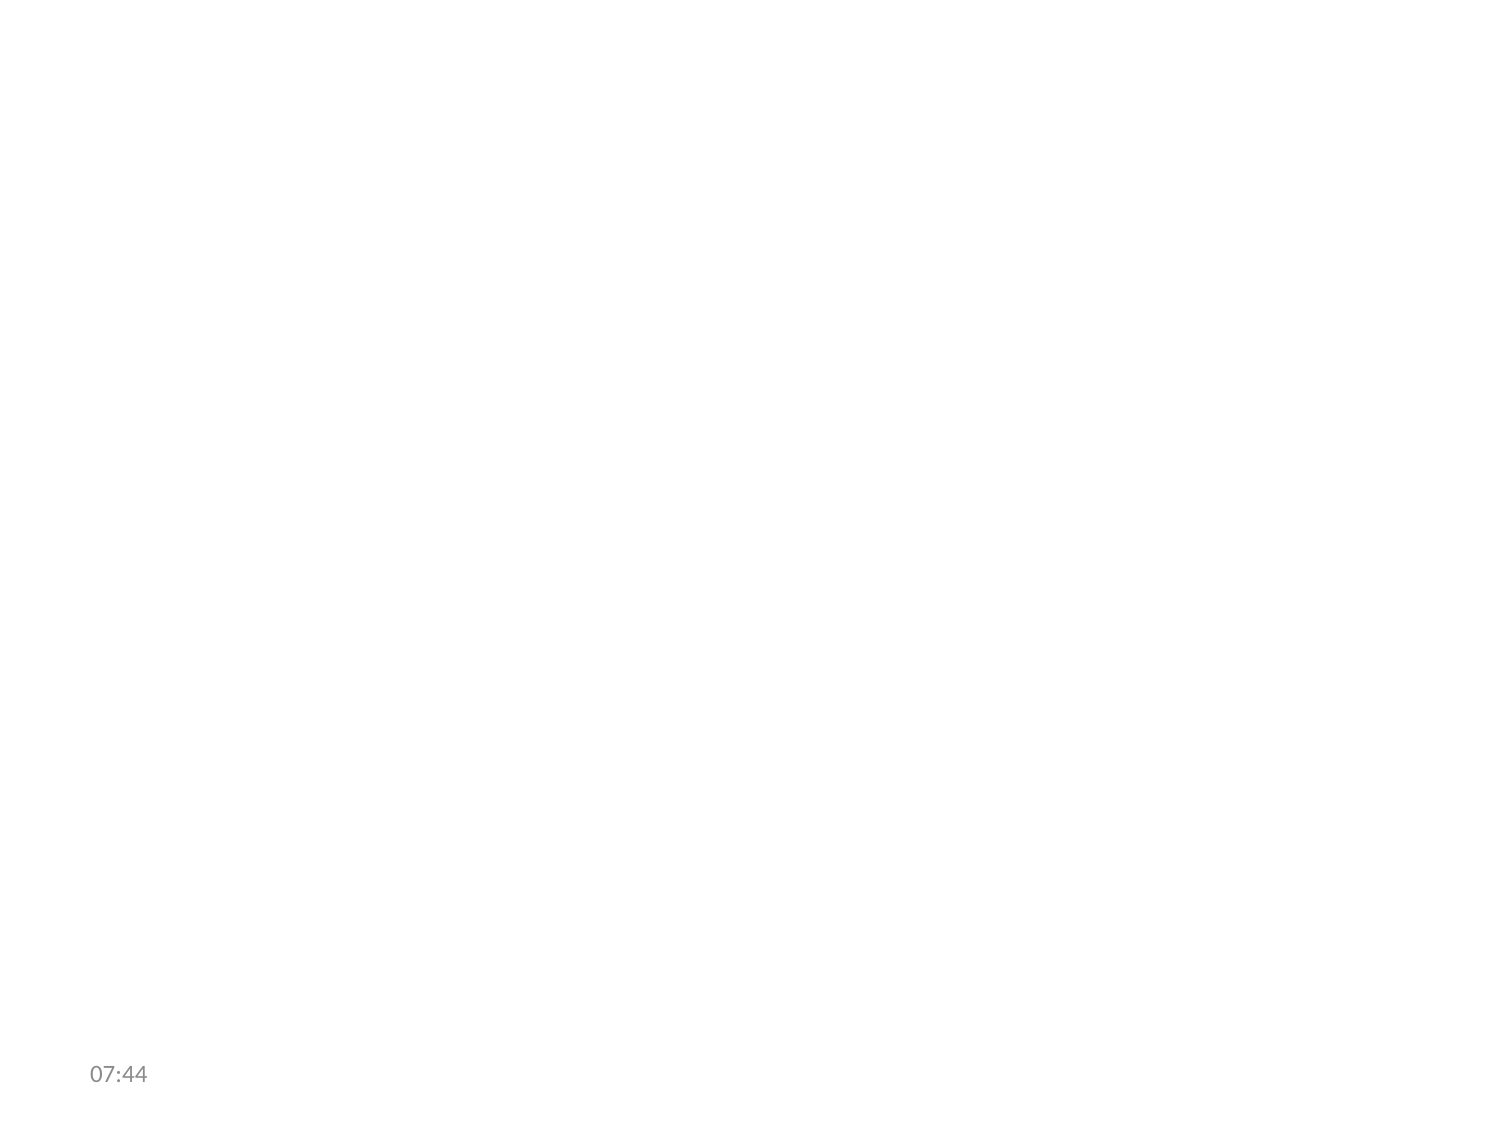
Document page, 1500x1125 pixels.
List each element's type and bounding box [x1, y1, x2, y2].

slide_number [75, 1042, 425, 1103]
